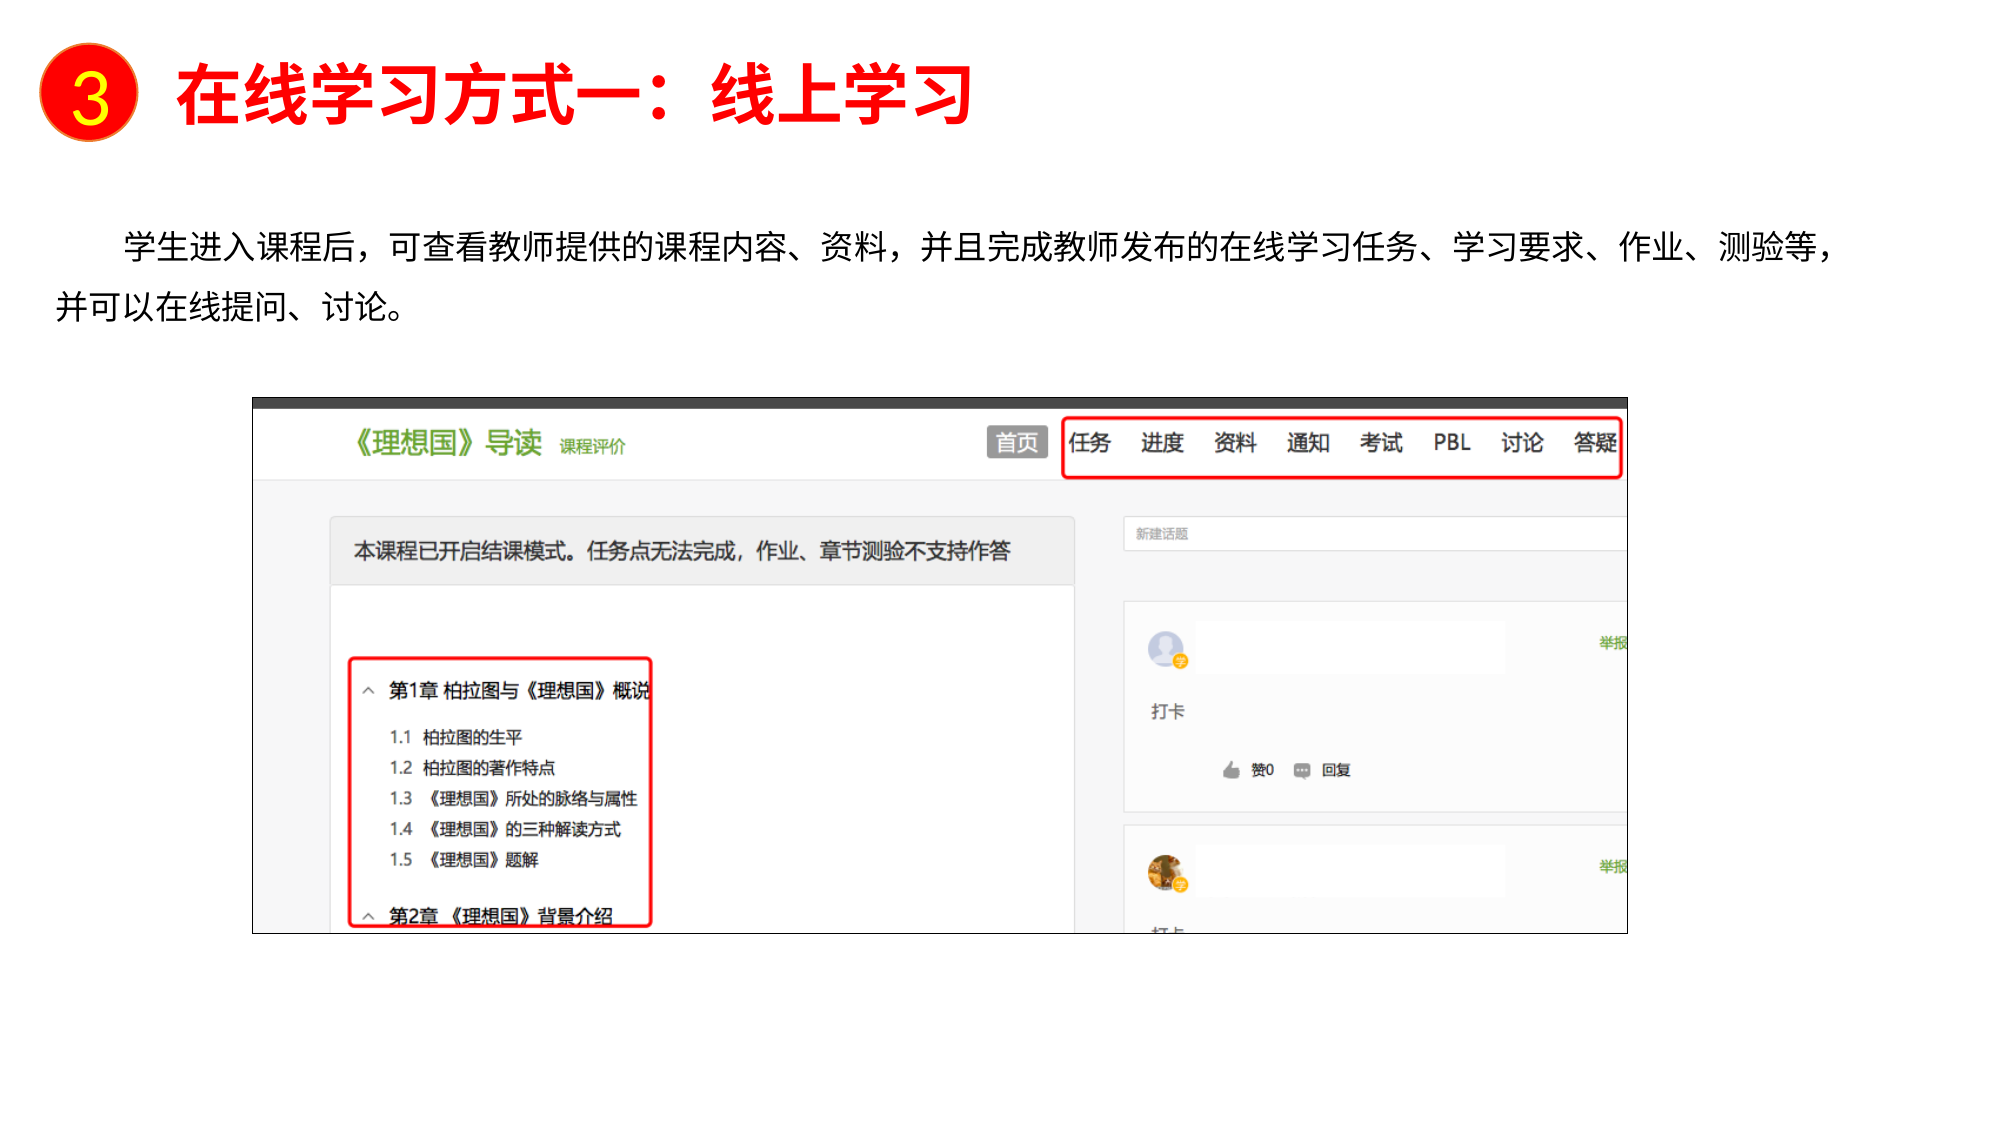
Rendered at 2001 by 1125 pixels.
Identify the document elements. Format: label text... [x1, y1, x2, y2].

title 学生进入课程后，可查看教师提供的课程内容、资料，并且完成教师发布的在线学习任务、学习要求、作业、测验等，并可以在线提问、讨论。 [40, 165, 1840, 368]
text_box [252, 397, 1628, 934]
text_box 3 [39, 42, 139, 142]
text_box 在线学习方式一：线上学习 [160, 45, 992, 140]
